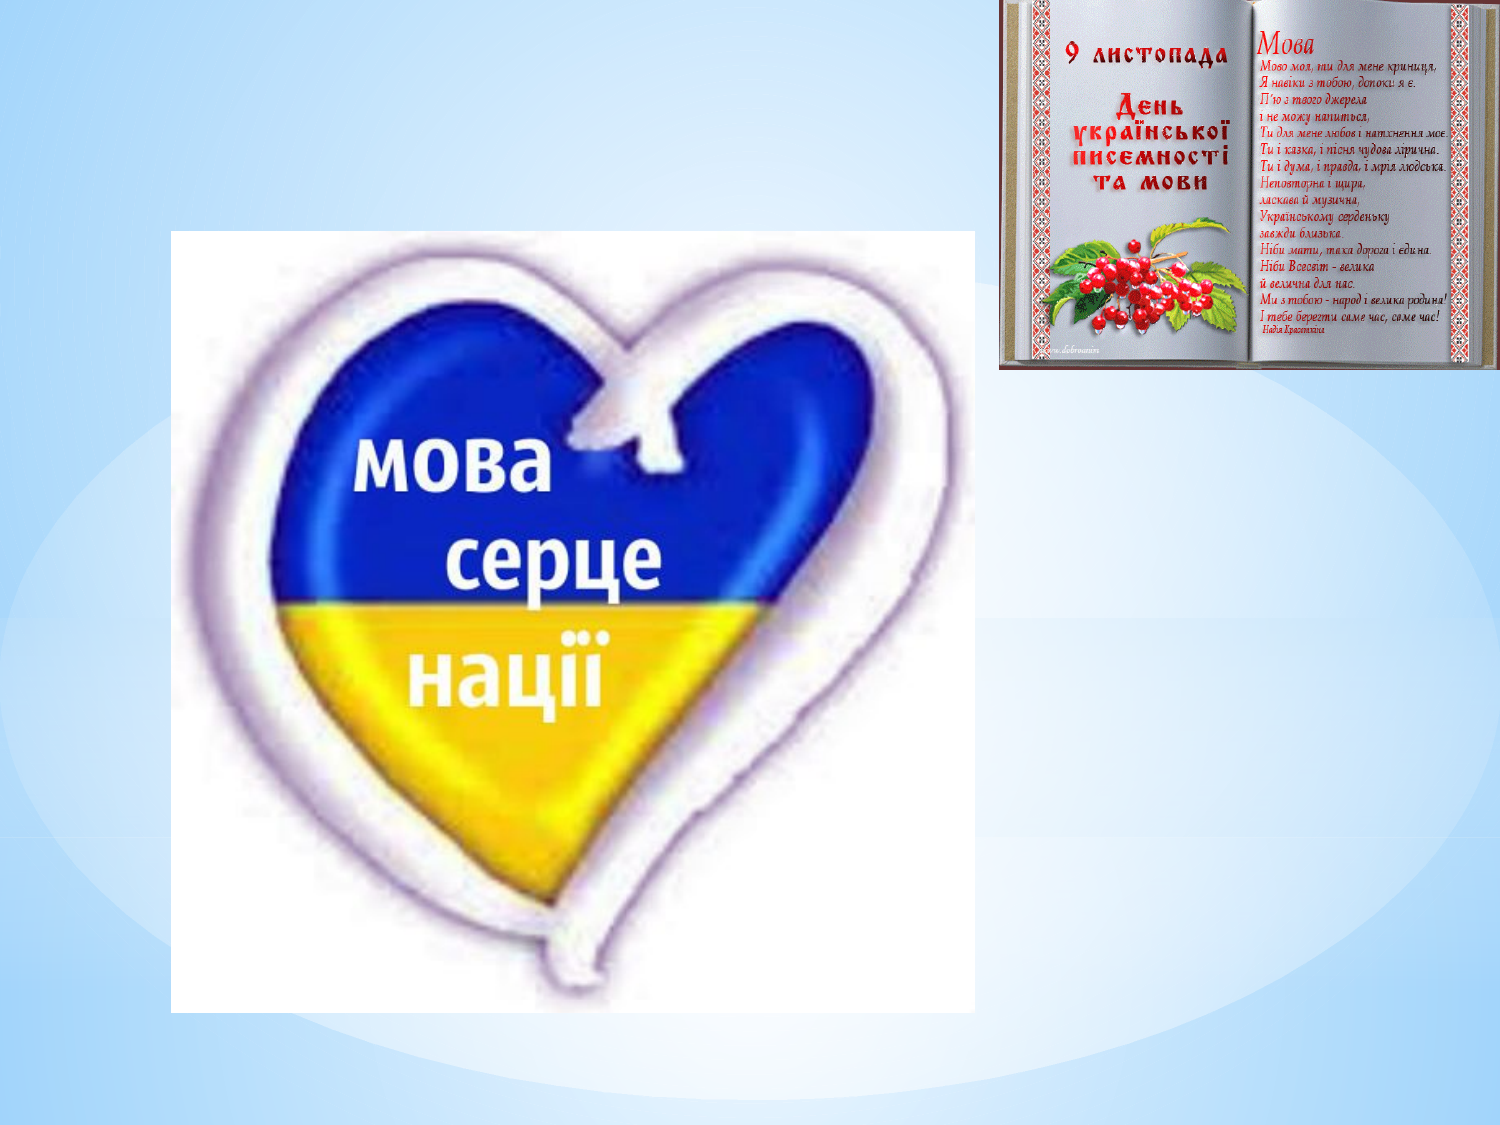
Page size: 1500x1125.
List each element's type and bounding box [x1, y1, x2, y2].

picture [999, 0, 1500, 370]
picture [170, 231, 975, 1013]
